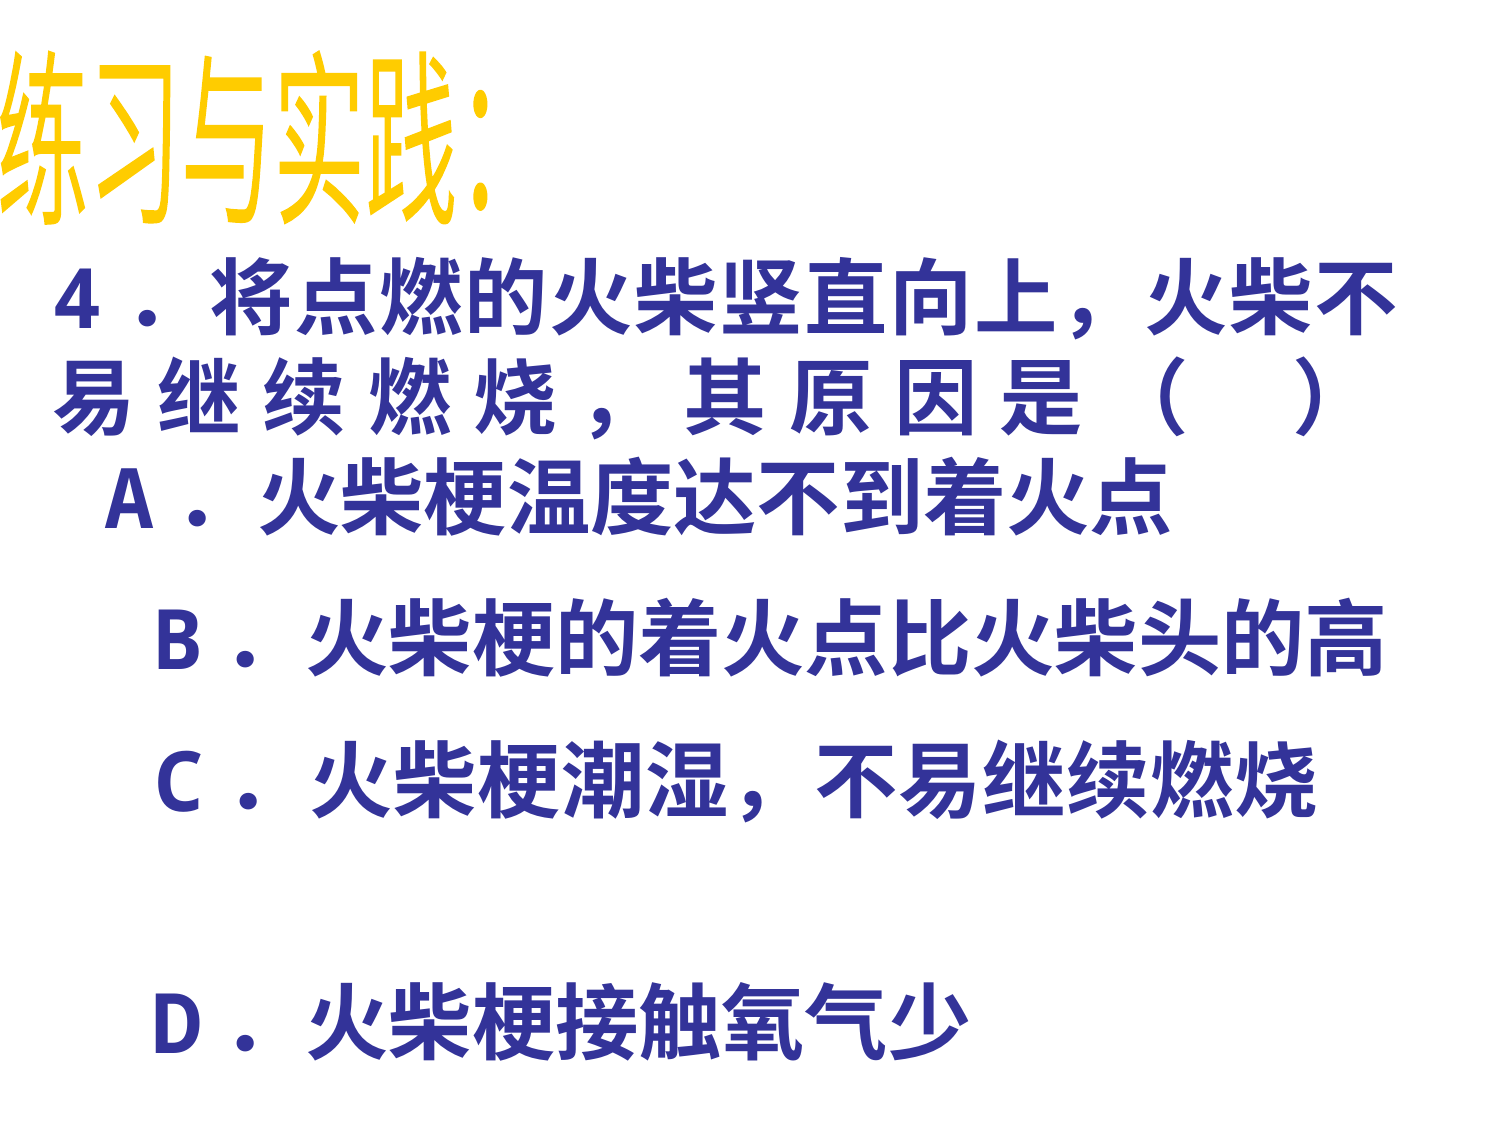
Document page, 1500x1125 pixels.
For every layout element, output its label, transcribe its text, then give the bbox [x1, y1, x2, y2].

text_box 4．将点燃的火柴竖直向上，火柴不易继续燃烧，其原因是（ ） A．火柴梗温度达不到着火点 B．火柴梗的着火点比火柴头的高 C．火柴梗潮湿，不易继续燃烧 D．火柴梗接触氧气少 [37, 237, 1413, 1125]
